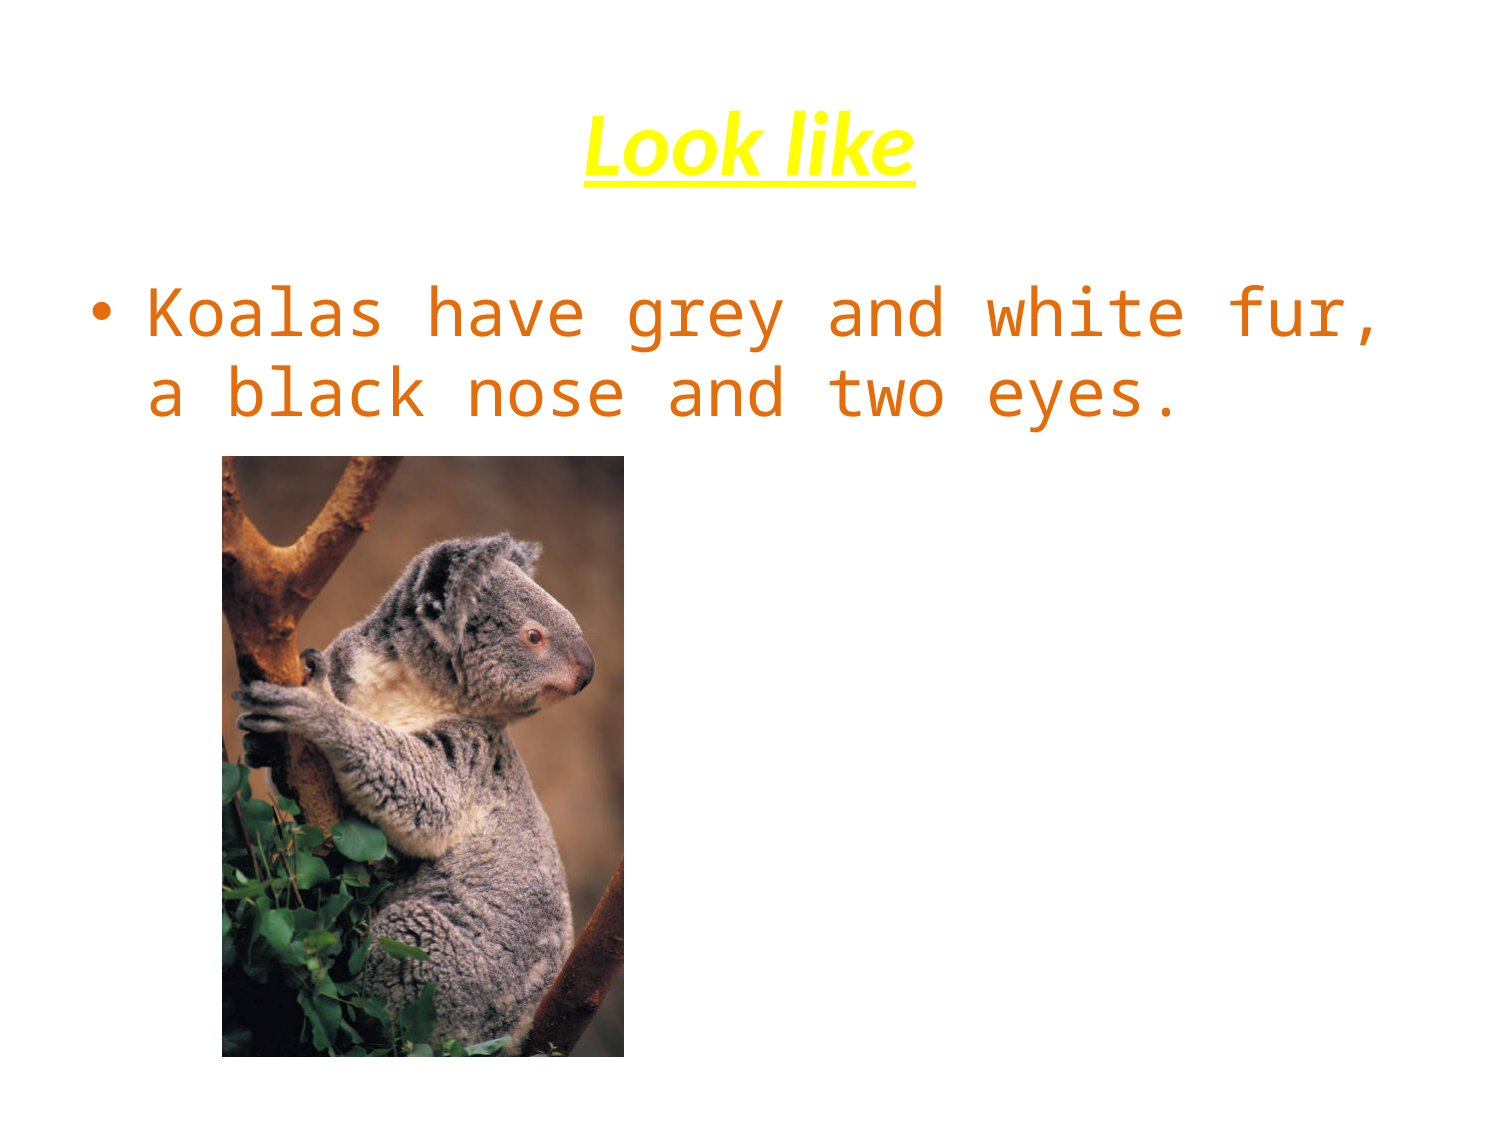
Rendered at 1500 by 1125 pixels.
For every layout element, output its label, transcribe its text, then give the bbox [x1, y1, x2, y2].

title Look like [75, 45, 1425, 233]
list Koalas have grey and white fur, a black nose and two eyes. [75, 262, 1425, 1005]
picture [222, 455, 624, 1057]
